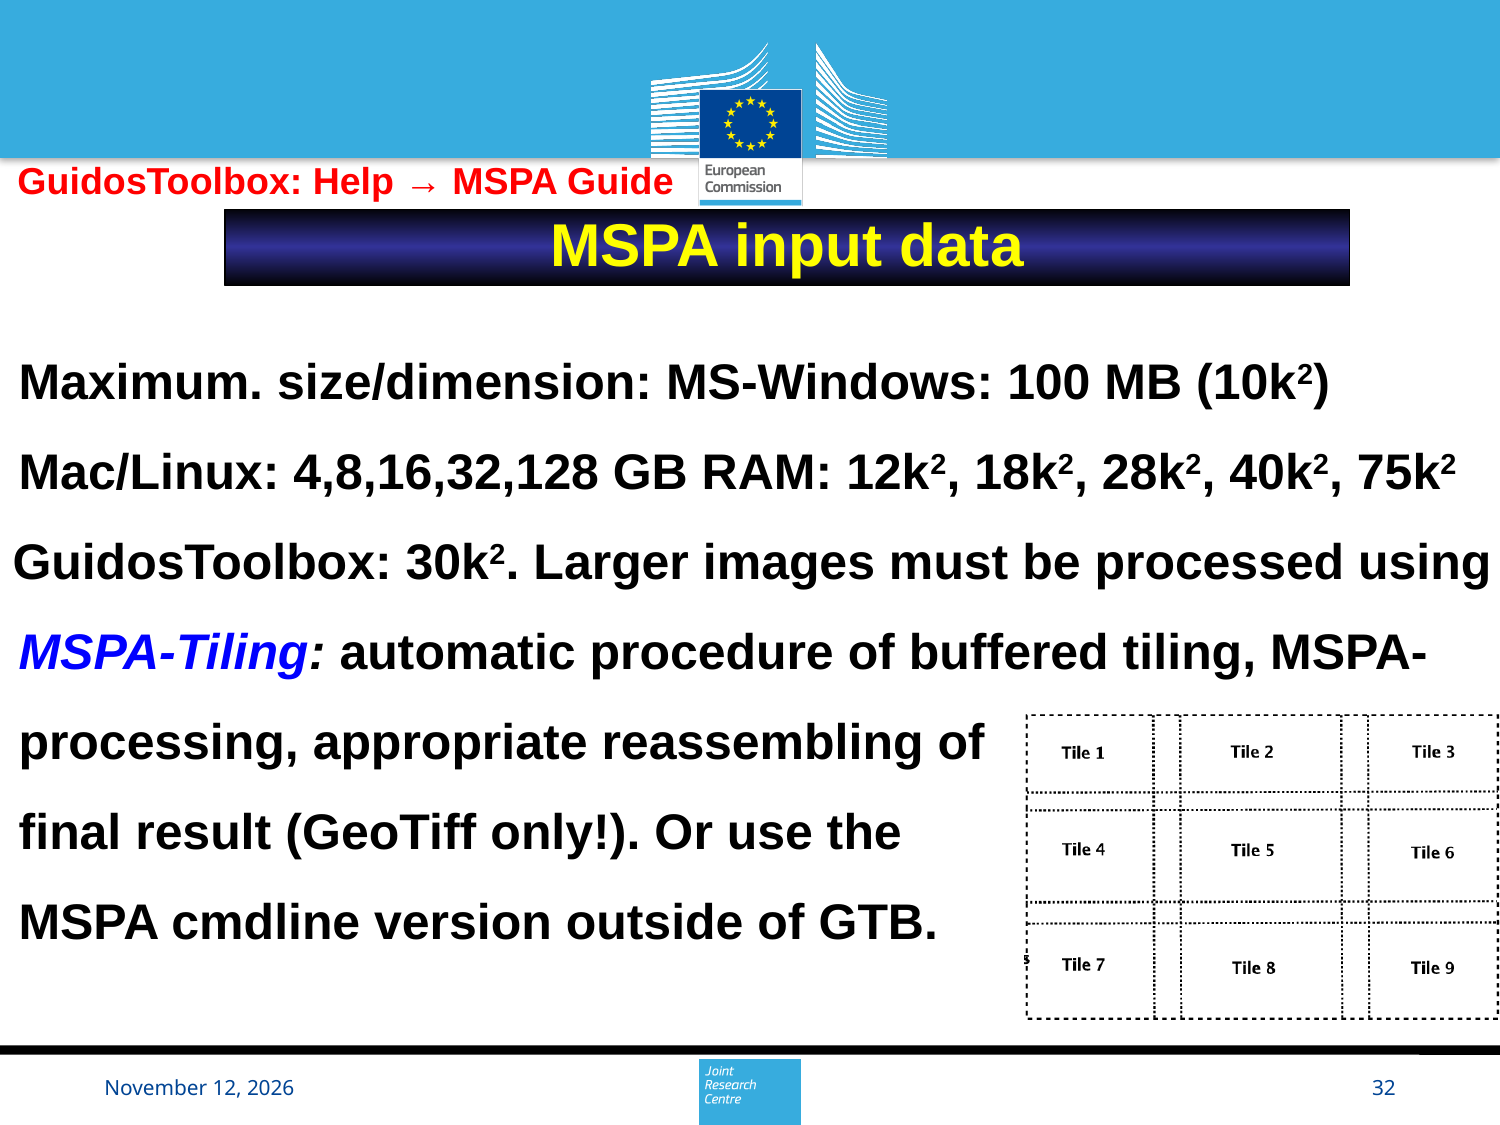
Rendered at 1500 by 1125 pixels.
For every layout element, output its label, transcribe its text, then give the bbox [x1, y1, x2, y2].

picture [651, 42, 887, 207]
text_box MSPA input data [224, 209, 1350, 286]
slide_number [104, 1074, 455, 1100]
text_box Maximum. size/dimension: MS-Windows: 100 MB (10k2) Mac/Linux: 4,8,16,32,128 GB RAM: 12k2, 18k2, 28k2, 40k2, 75k2 GuidosToolbox: 30k2. Larger images must be processed using MSPA-Tiling: automatic procedure of buffered tiling, MSPA- processing, appropriate reassembling of final result (GeoTiff only!). Or use the MSPA cmdline version outside of GTB. [0, 312, 1500, 1018]
text_box GuidosToolbox: Help → MSPA Guide [2, 149, 690, 210]
slide_number 32 [1045, 1074, 1396, 1100]
picture [1024, 712, 1500, 1022]
picture [699, 1059, 801, 1125]
